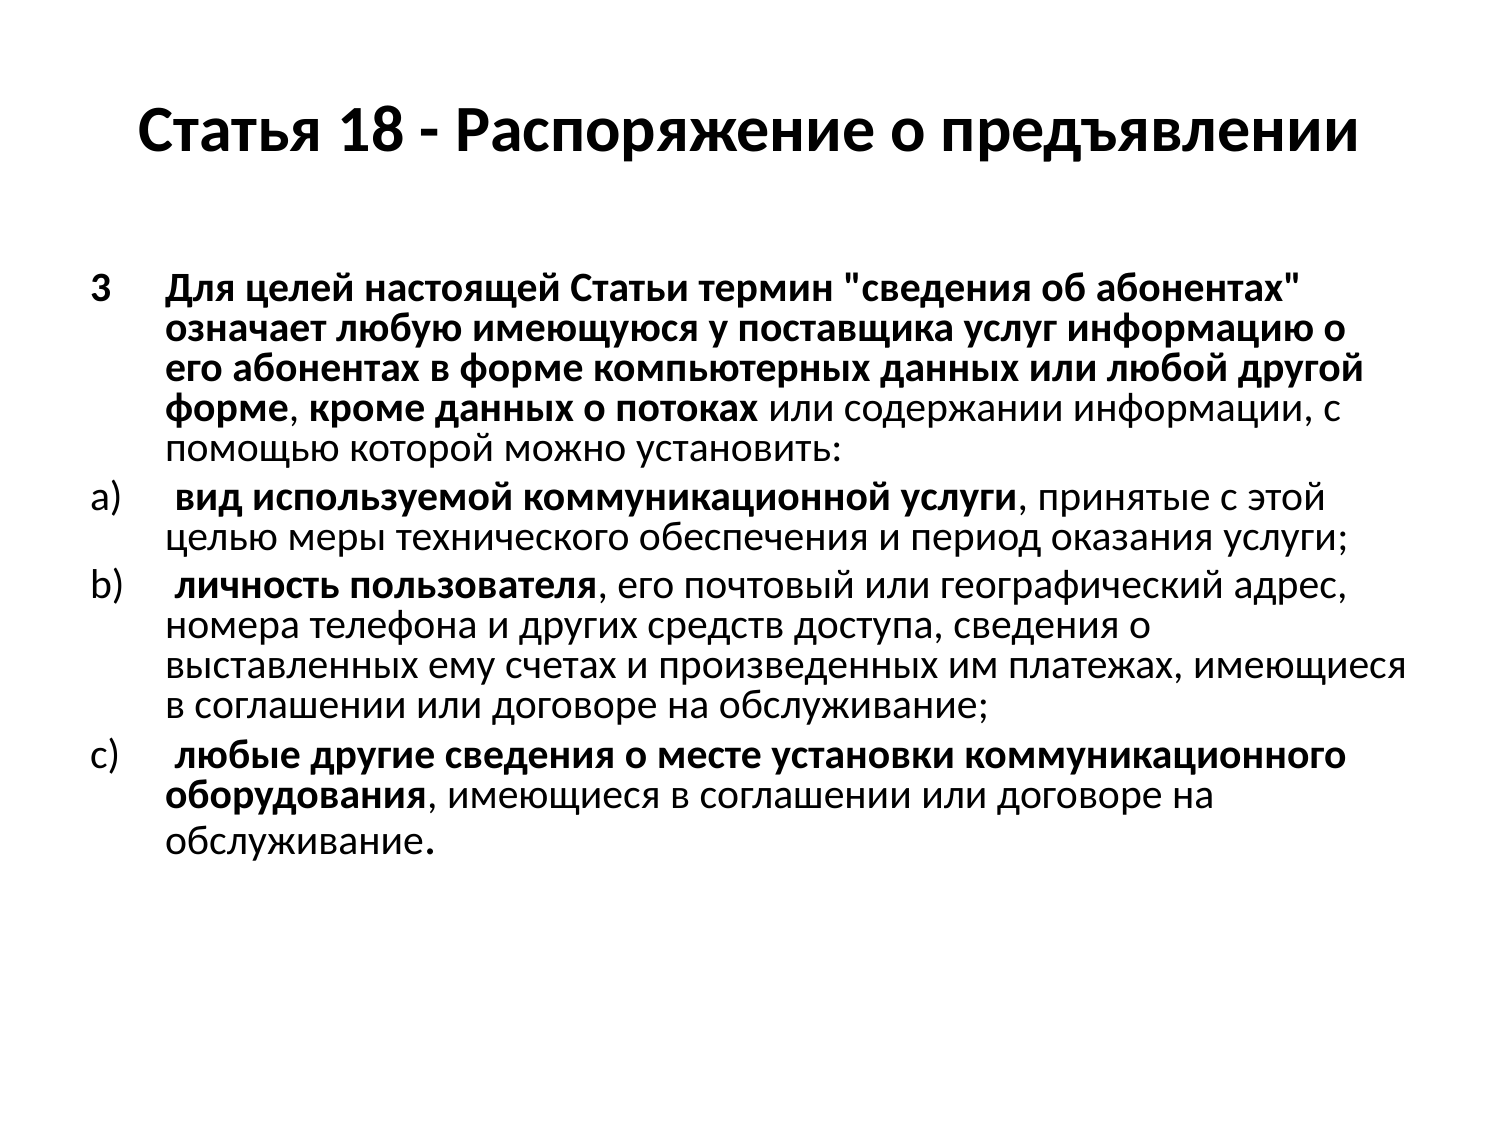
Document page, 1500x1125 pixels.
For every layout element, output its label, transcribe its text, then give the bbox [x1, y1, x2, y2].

title Статья 18 - Распоряжение о предъявлении [74, 44, 1426, 205]
list Для целей настоящей Статьи термин "сведения об абонентах" означает любую имеющуюся у поставщика услуг информацию о его абонентах в форме компьютерных данных или любой другой форме, кроме данных о потоках или содержании информации, с помощью которой можно установить: a) вид используемой коммуникационной услуги, принятые с этой целью меры технического обеспечения и период оказания услуги; b) личность пользователя, его почтовый или географический адрес, номера телефона и других средств доступа, сведения о выставленных ему счетах и произведенных им платежах, имеющиеся в соглашении или договоре на обслуживание; c) любые другие сведения о месте установки коммуникационного оборудования, имеющиеся в соглашении или договоре на обслуживание. [74, 262, 1426, 1006]
